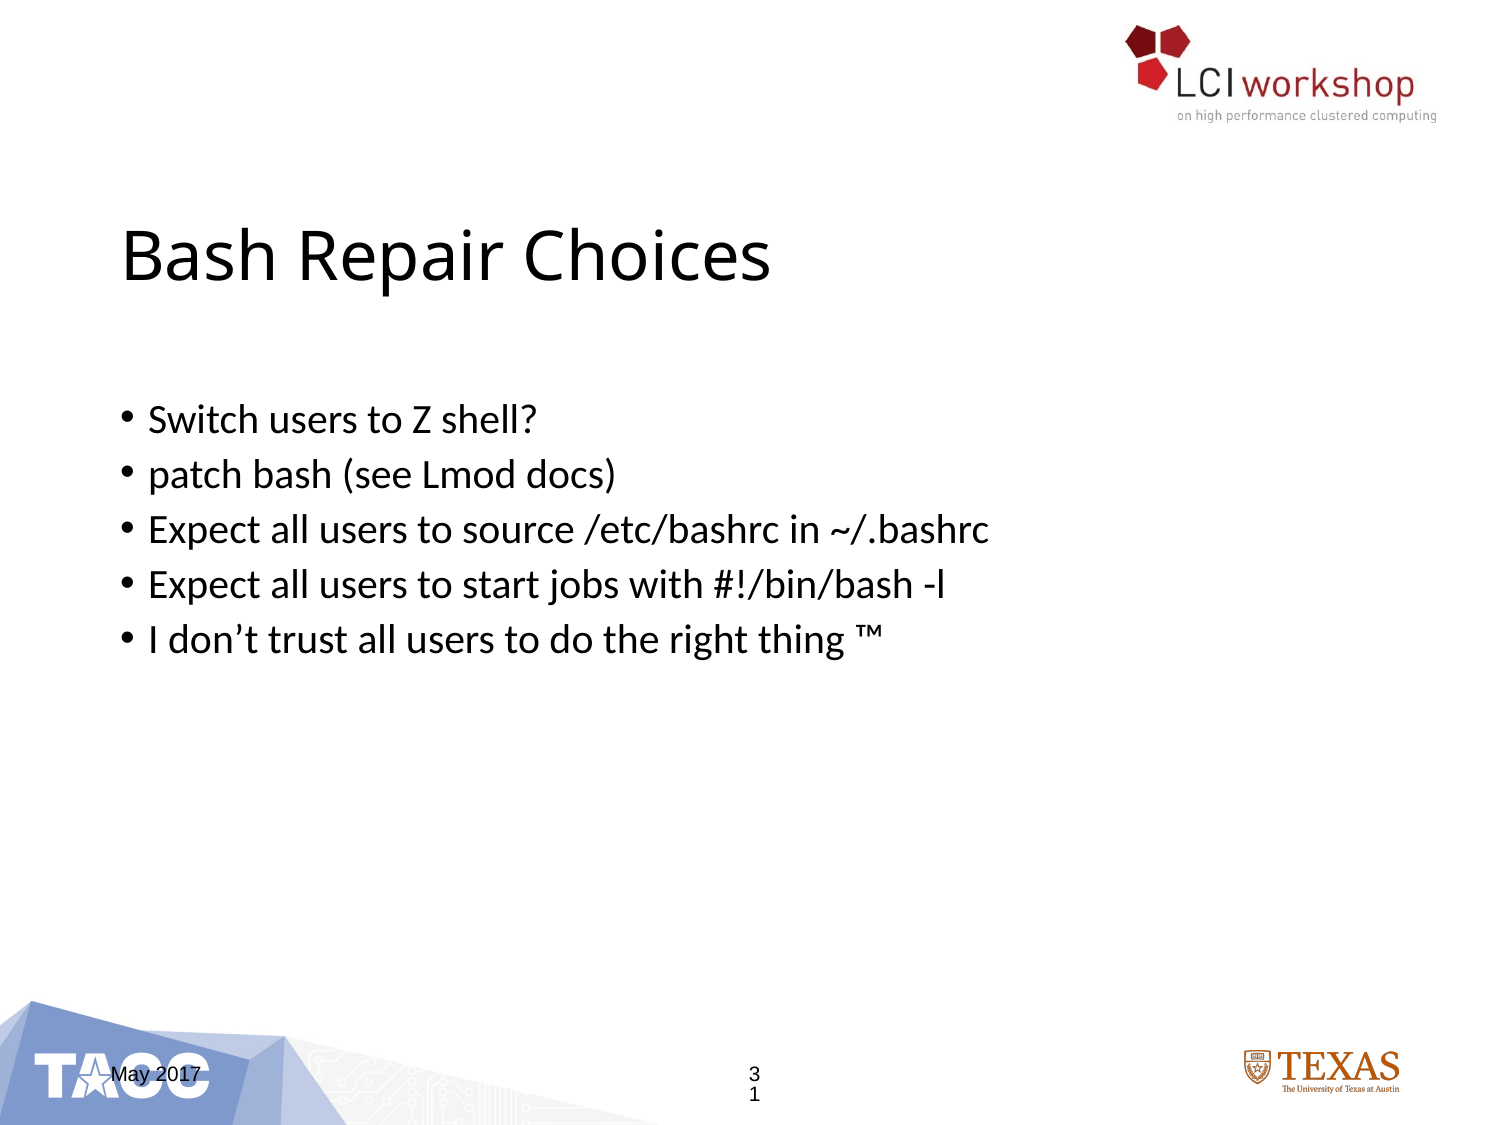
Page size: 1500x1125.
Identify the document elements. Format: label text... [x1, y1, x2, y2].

picture [1125, 25, 1436, 123]
picture [1210, 1017, 1433, 1125]
text_box May 2017 [103, 1052, 441, 1093]
title Bash Repair Choices [111, 178, 1426, 338]
list Switch users to Z shell? patch bash (see Lmod docs) Expect all users to source /etc/bashrc in ~/.bashrc Expect all users to start jobs with #!/bin/bash -l I don’t trust all users to do the right thing ™ [111, 392, 1426, 869]
picture [0, 999, 659, 1125]
slide_number 31 [740, 1053, 771, 1092]
